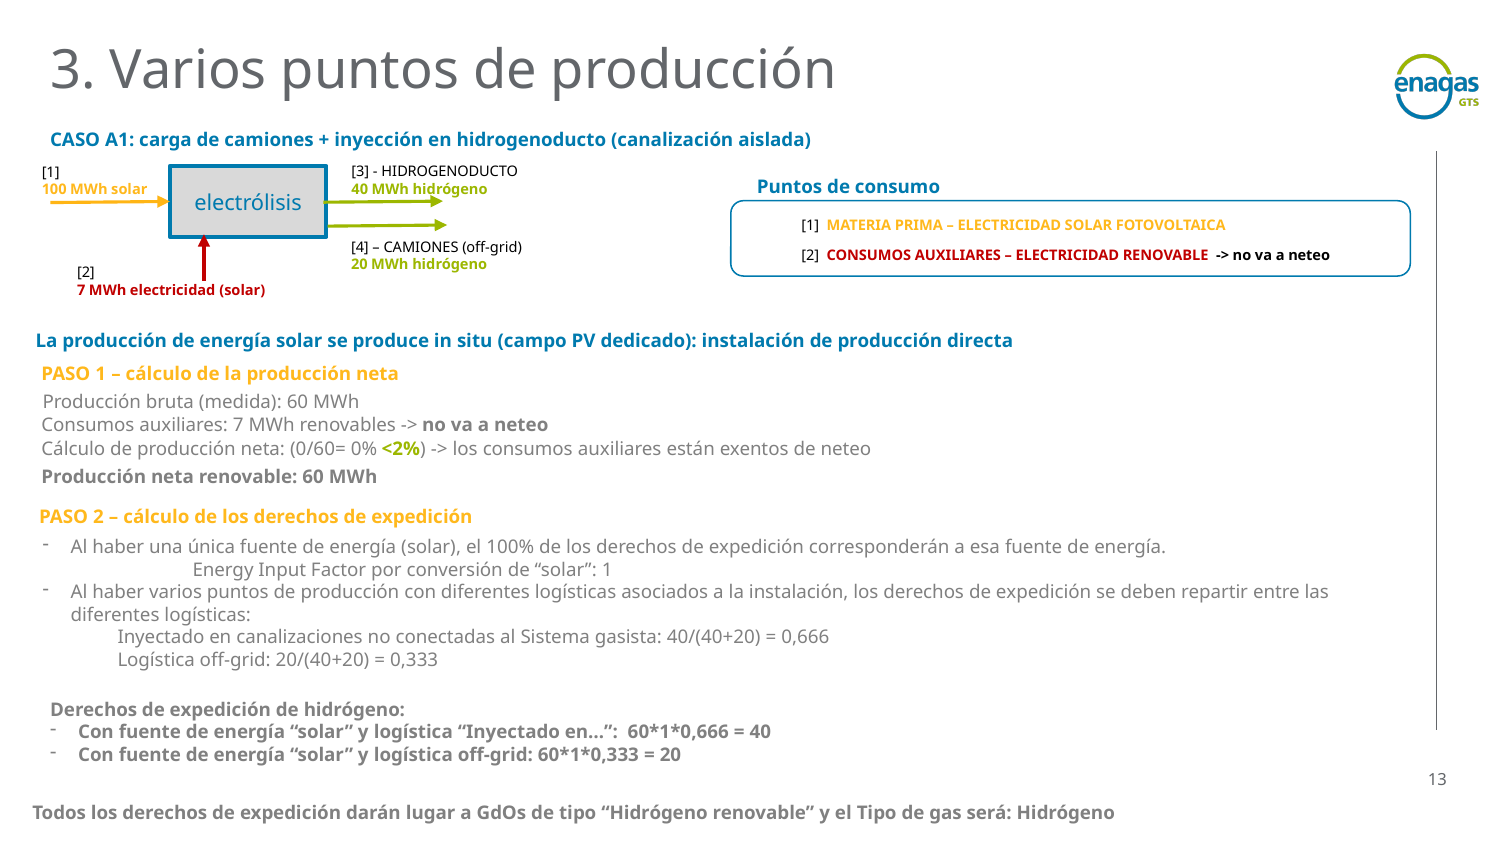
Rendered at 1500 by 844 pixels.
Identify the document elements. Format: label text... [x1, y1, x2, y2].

text_box CASO A1: carga de camiones + inyección en hidrogenoducto (canalización aislada) [35, 120, 1444, 158]
text_box Cálculo de producción neta: (0/60= 0% <2%) -> los consumos auxiliares están exentos de neteo [26, 429, 1365, 467]
text_box [4] – CAMIONES (off-grid) 20 MWh hidrógeno [336, 230, 537, 280]
text_box Producción bruta (medida): 60 MWh [27, 382, 1366, 421]
text_box Producción neta renovable: 60 MWh [26, 467, 1365, 495]
text_box Al haber una única fuente de energía (solar), el 100% de los derechos de expedición corresponderán a esa fuente de energía. Energy Input Factor por conversión de “solar”: 1 Al haber varios puntos de producción con diferentes logísticas asociados a la instalación, los derechos de expedición se deben repartir entre las diferentes logísticas: Inyectado en canalizaciones no conectadas al Sistema gasista: 40/(40+20) = 0,666 Logística off-grid: 20/(40+20) = 0,333 [27, 527, 1366, 678]
text_box Consumos auxiliares: 7 MWh renovables -> no va a neteo [26, 405, 1365, 429]
text_box electrólisis [168, 164, 328, 239]
text_box [2] 7 MWh electricidad (solar) [62, 255, 327, 306]
text_box PASO 1 – cálculo de la producción neta [26, 354, 1365, 392]
text_box Derechos de expedición de hidrógeno: Con fuente de energía “solar” y logística “Inyectado en…”: 60*1*0,666 = 40 Con fuente de energía “solar” y logística off-grid: 60*1*0,333 = 20 [35, 690, 1374, 773]
text_box 13 [1398, 760, 1477, 795]
text_box [1] 100 MWh solar [27, 155, 163, 205]
text_box Puntos de consumo [742, 167, 955, 198]
text_box [728, 198, 1413, 279]
picture [1392, 49, 1481, 124]
picture [1443, 80, 1448, 88]
text_box Todos los derechos de expedición darán lugar a GdOs de tipo “Hidrógeno renovable” y el Tipo de gas será: Hidrógeno [17, 793, 1356, 831]
text_box [3] - HIDROGENODUCTO 40 MWh hidrógeno [336, 158, 533, 205]
text_box 3. Varios puntos de producción [50, 45, 1353, 100]
text_box La producción de energía solar se produce in situ (campo PV dedicado): instalación de producción directa [20, 320, 1359, 359]
text_box PASO 2 – cálculo de los derechos de expedición [24, 496, 1202, 535]
